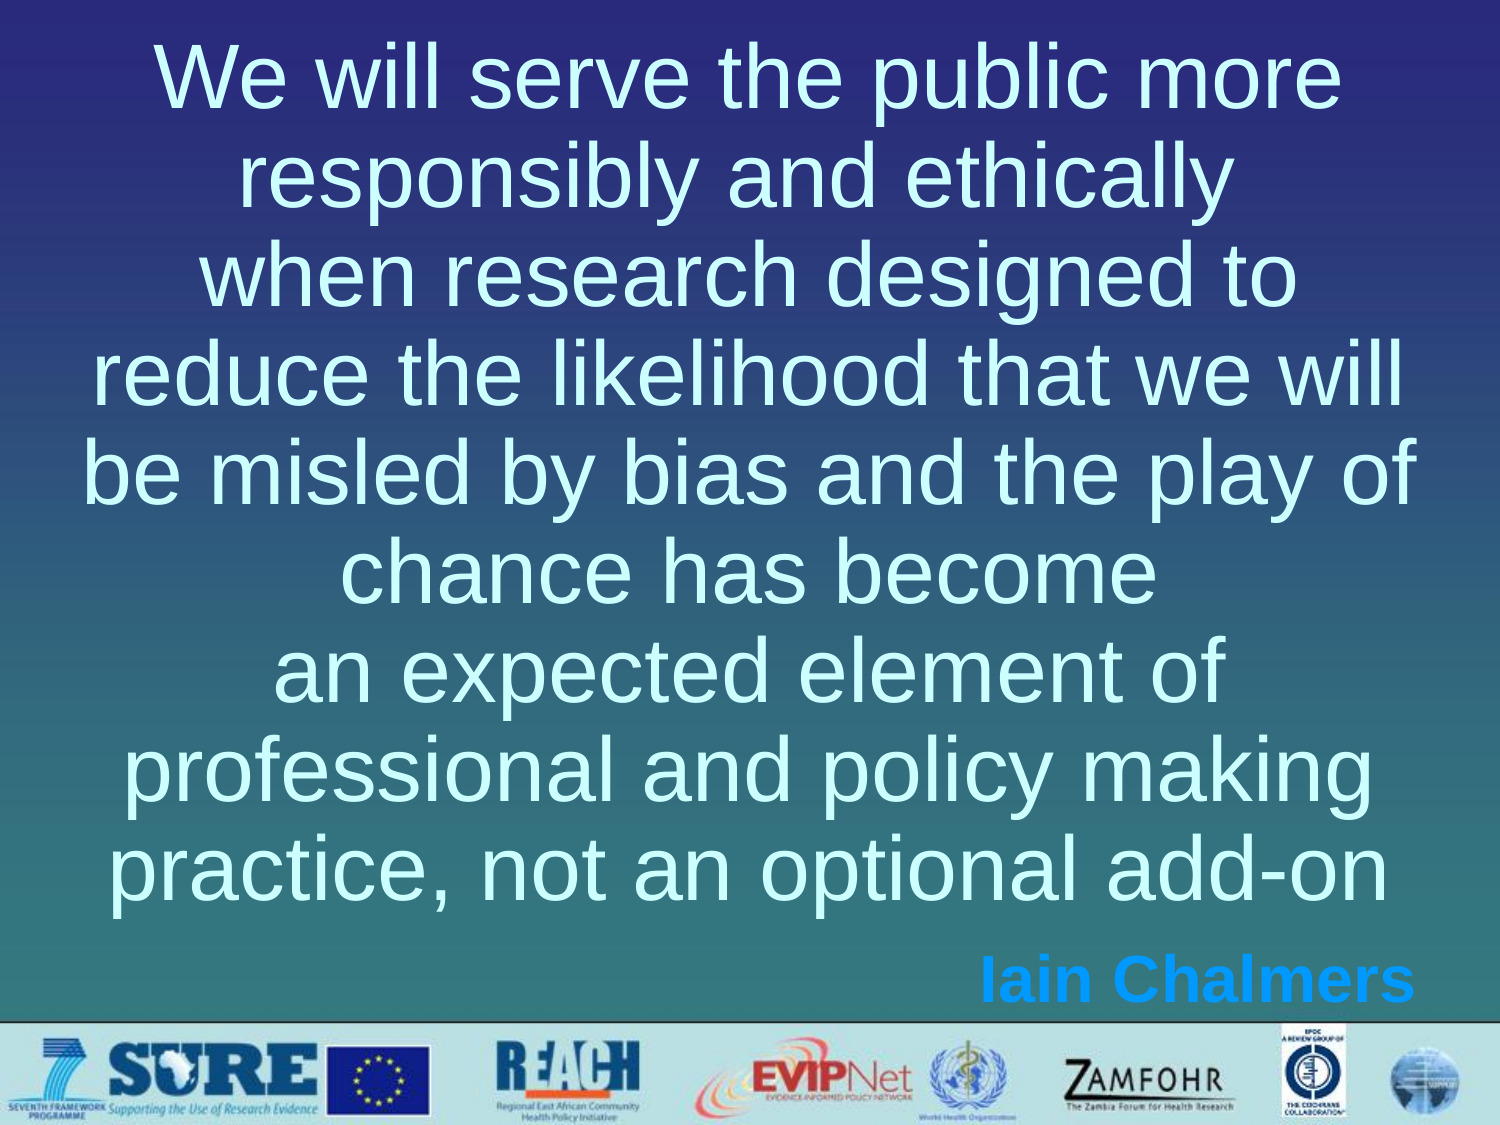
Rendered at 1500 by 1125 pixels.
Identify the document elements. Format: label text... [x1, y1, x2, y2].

picture [0, 0, 1500, 1125]
text_box Iain Chalmers [965, 928, 1432, 1024]
title We will serve the public more responsibly and ethically when research designed to reduce the likelihood that we will be misled by bias and the play of chance has become an expected element of professional and policy making practice, not an optional add-on [37, 42, 1463, 907]
